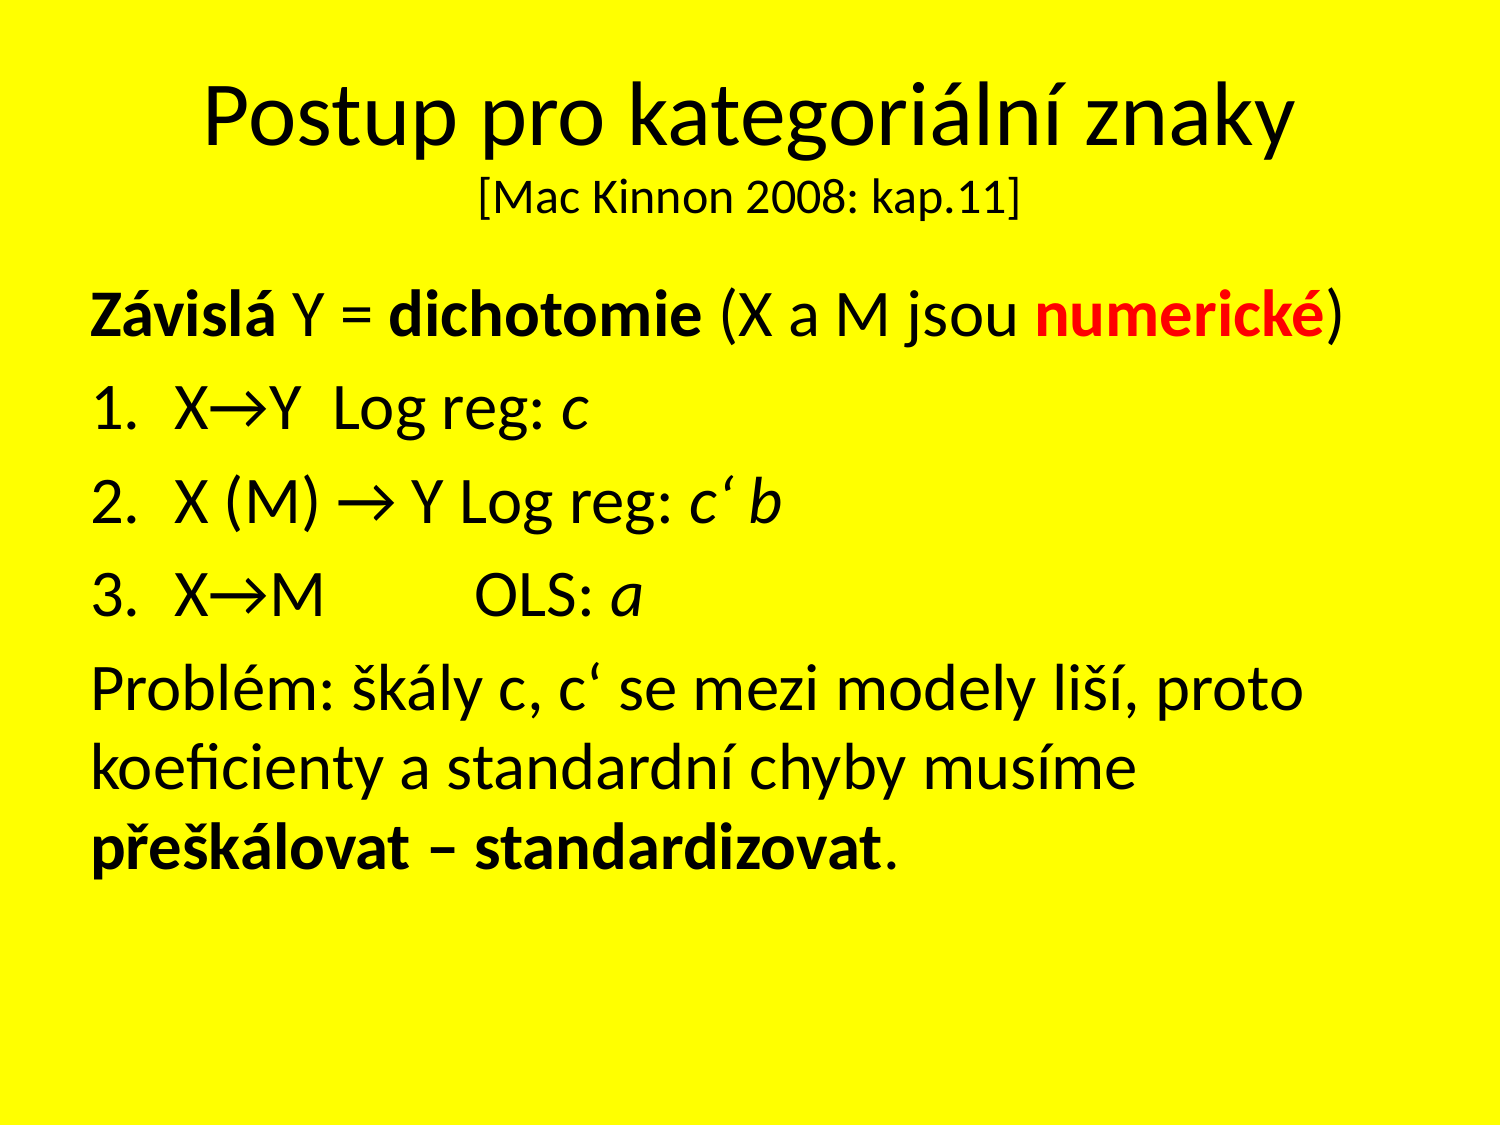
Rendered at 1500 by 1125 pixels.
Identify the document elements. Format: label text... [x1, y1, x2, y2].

title Postup pro kategoriální znaky [Mac Kinnon 2008: kap.11] [75, 45, 1425, 233]
list Závislá Y = dichotomie (X a M jsou numerické) X→Y Log reg: c X (M) → Y Log reg: c‘ b X→M OLS: a Problém: škály c, c‘ se mezi modely liší, proto koeficienty a standardní chyby musíme přeškálovat – standardizovat. [75, 262, 1425, 1005]
